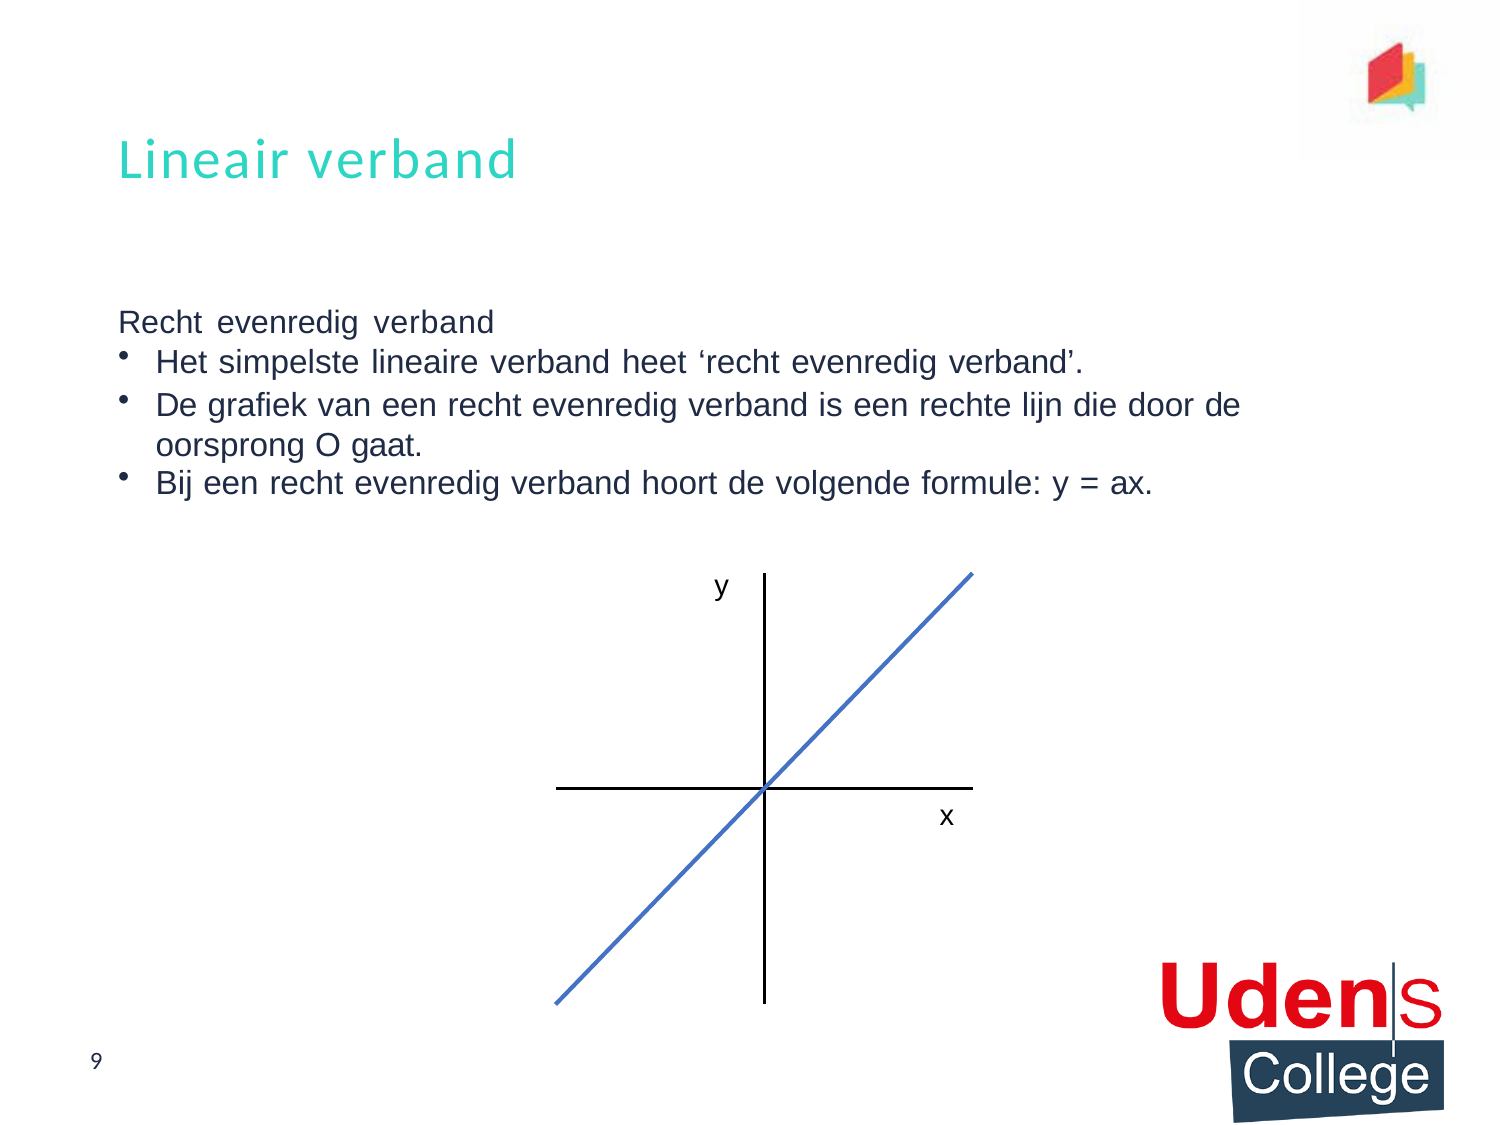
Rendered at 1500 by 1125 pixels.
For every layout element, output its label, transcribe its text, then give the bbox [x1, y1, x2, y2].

title Lineair verband [116, 119, 529, 298]
picture [1162, 0, 1500, 1123]
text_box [553, 570, 976, 1007]
text_box 9 [83, 1043, 128, 1075]
text_box Recht evenredig verband Het simpelste lineaire verband heet ‘recht evenredig verband’. De grafiek van een recht evenredig verband is een rechte lijn die door de oorsprong O gaat. Bij een recht evenredig verband hoort de volgende formule: y = ax. y [116, 298, 1251, 602]
